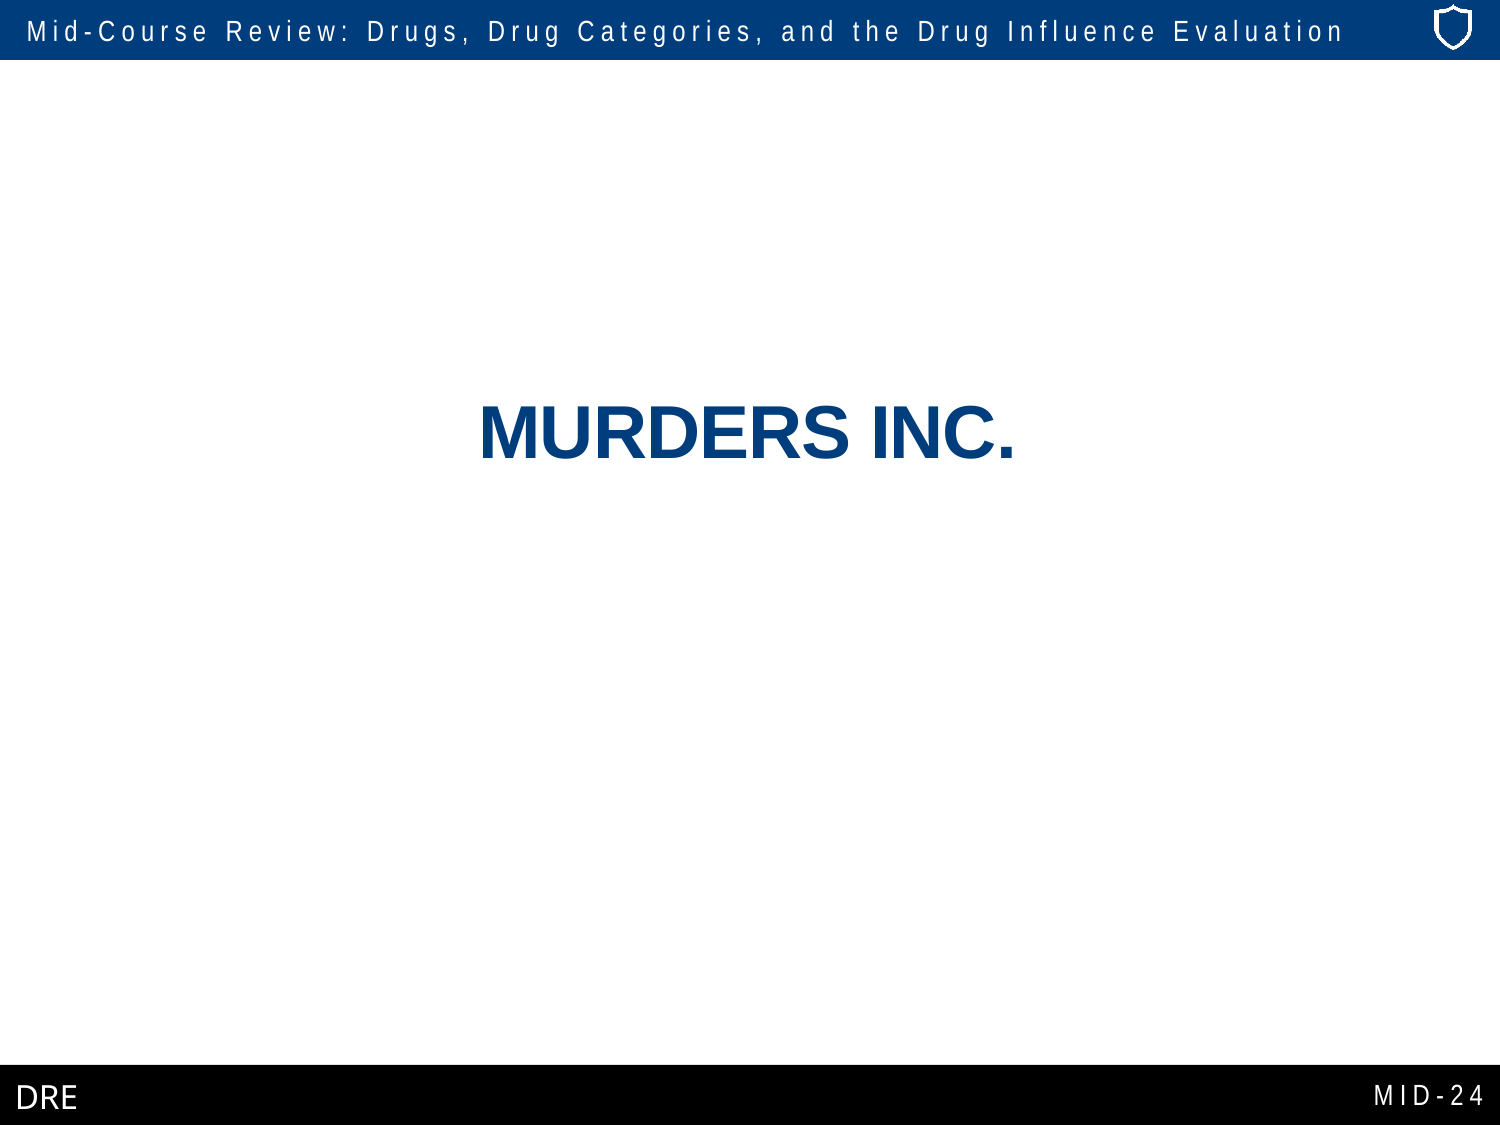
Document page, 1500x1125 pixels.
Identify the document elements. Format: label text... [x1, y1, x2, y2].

title MURDERS INC. [87, 387, 1409, 484]
slide_number MID-24 [1218, 1063, 1499, 1124]
picture [1434, 4, 1472, 50]
